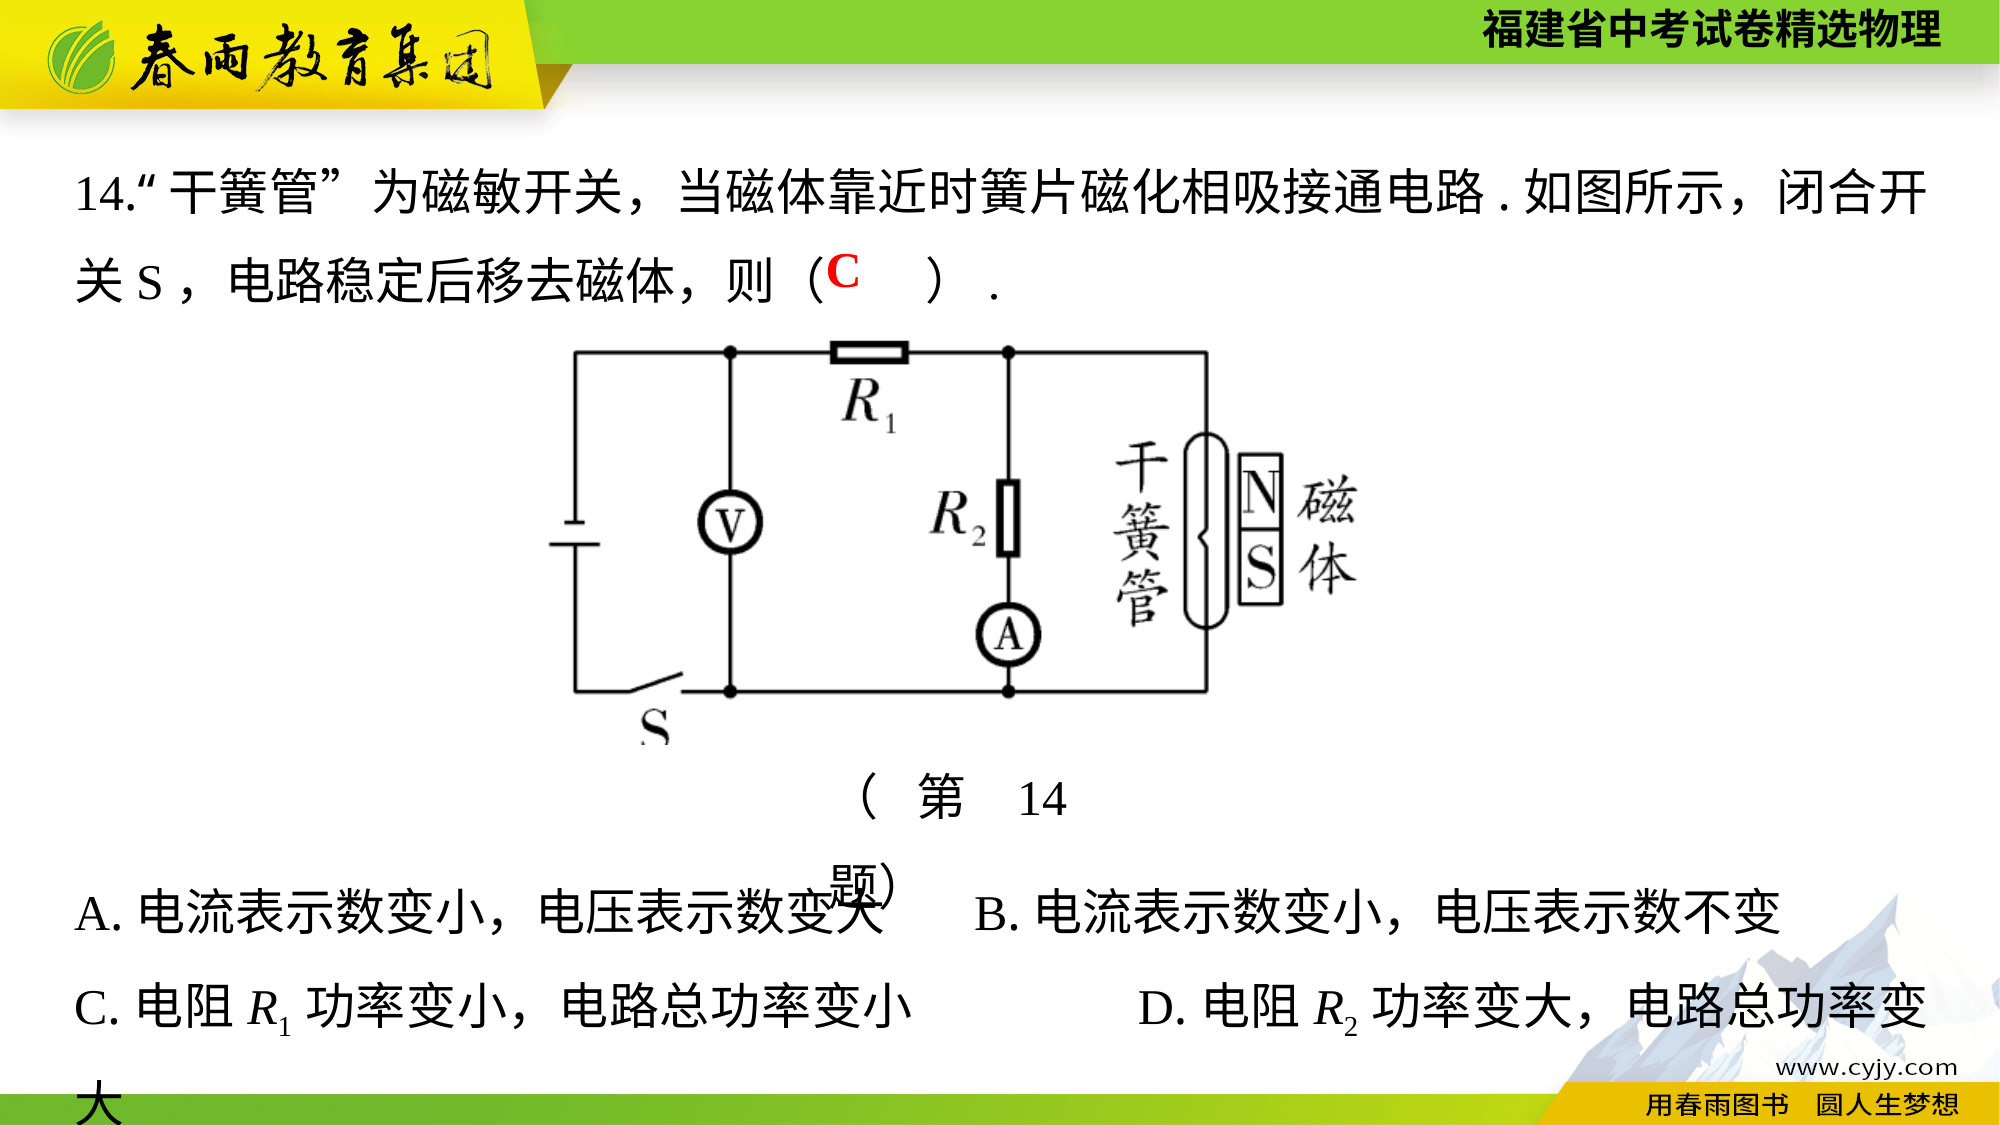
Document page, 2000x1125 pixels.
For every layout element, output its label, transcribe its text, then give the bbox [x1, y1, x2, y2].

picture [0, 0, 2000, 1125]
list 14.“干簧管”为磁敏开关，当磁体靠近时簧片磁化相吸接通电路.如图所示，闭合开关S，电路稳定后移去磁体，则（ ）. A.电流表示数变小，电压表示数变大 B.电流表示数变小，电压表示数不变 C.电阻R1功率变小，电路总功率变小 D.电阻R2功率变大，电路总功率变大 [59, 122, 1944, 1047]
text_box C [810, 230, 875, 305]
text_box （第14题） [814, 753, 1094, 833]
